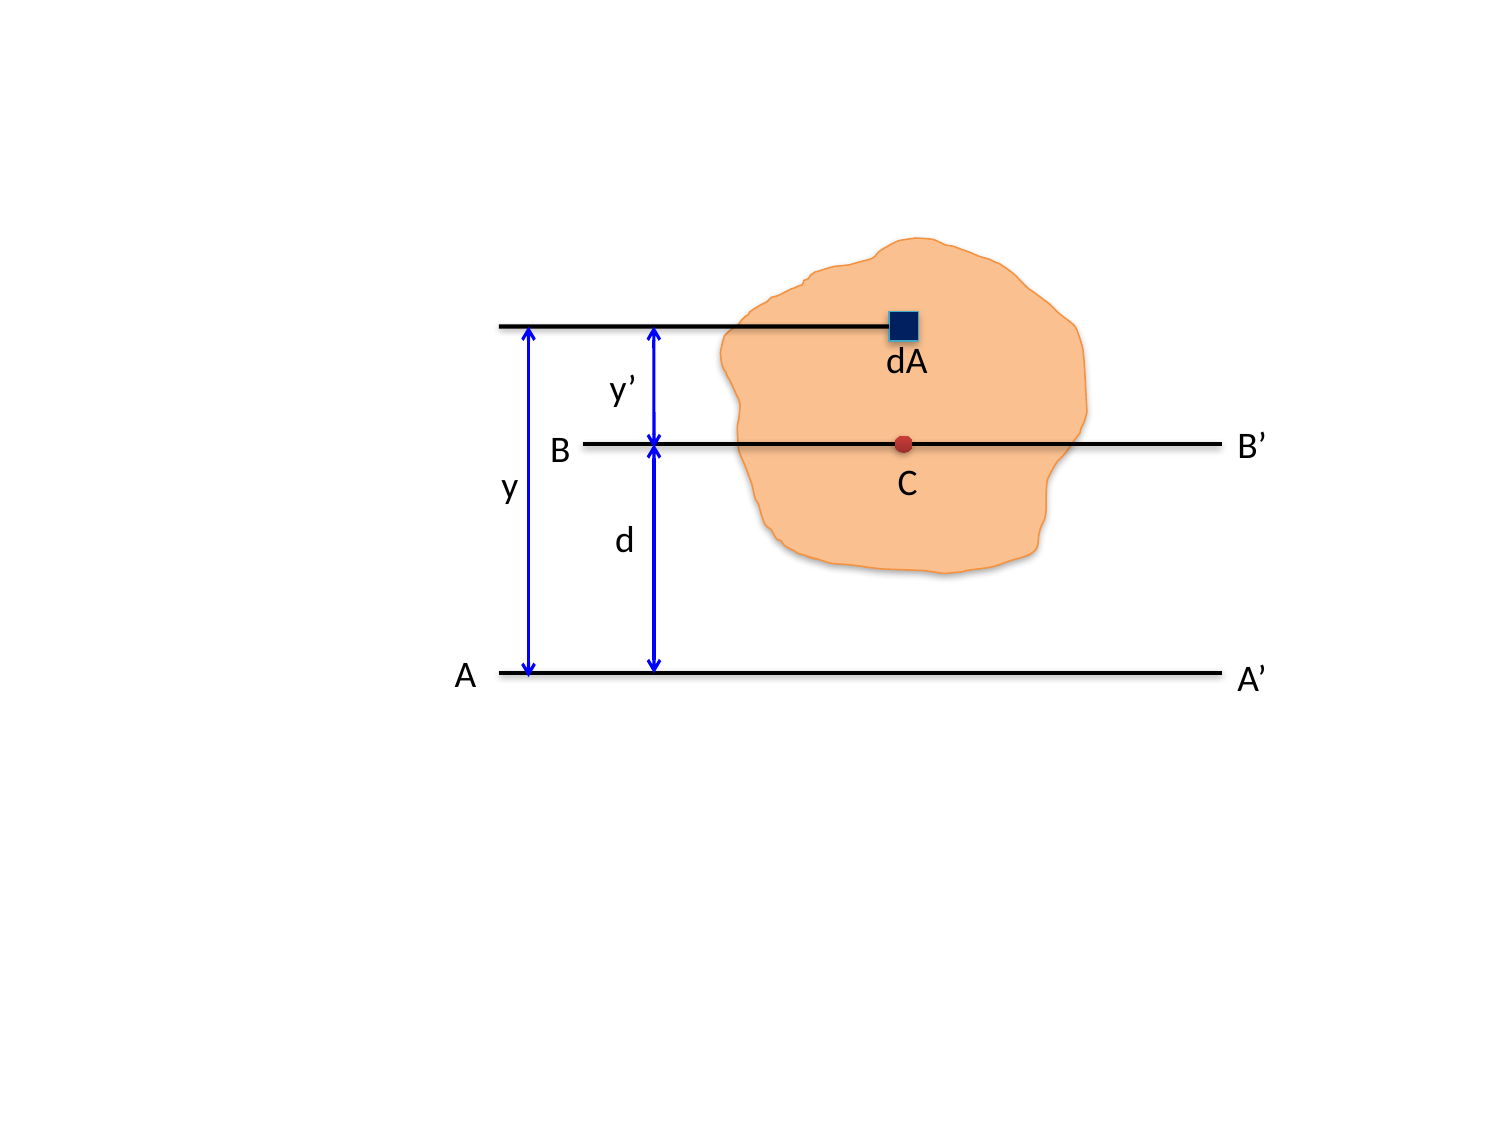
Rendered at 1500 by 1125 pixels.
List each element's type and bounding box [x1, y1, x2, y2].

text_box [439, 237, 1304, 708]
